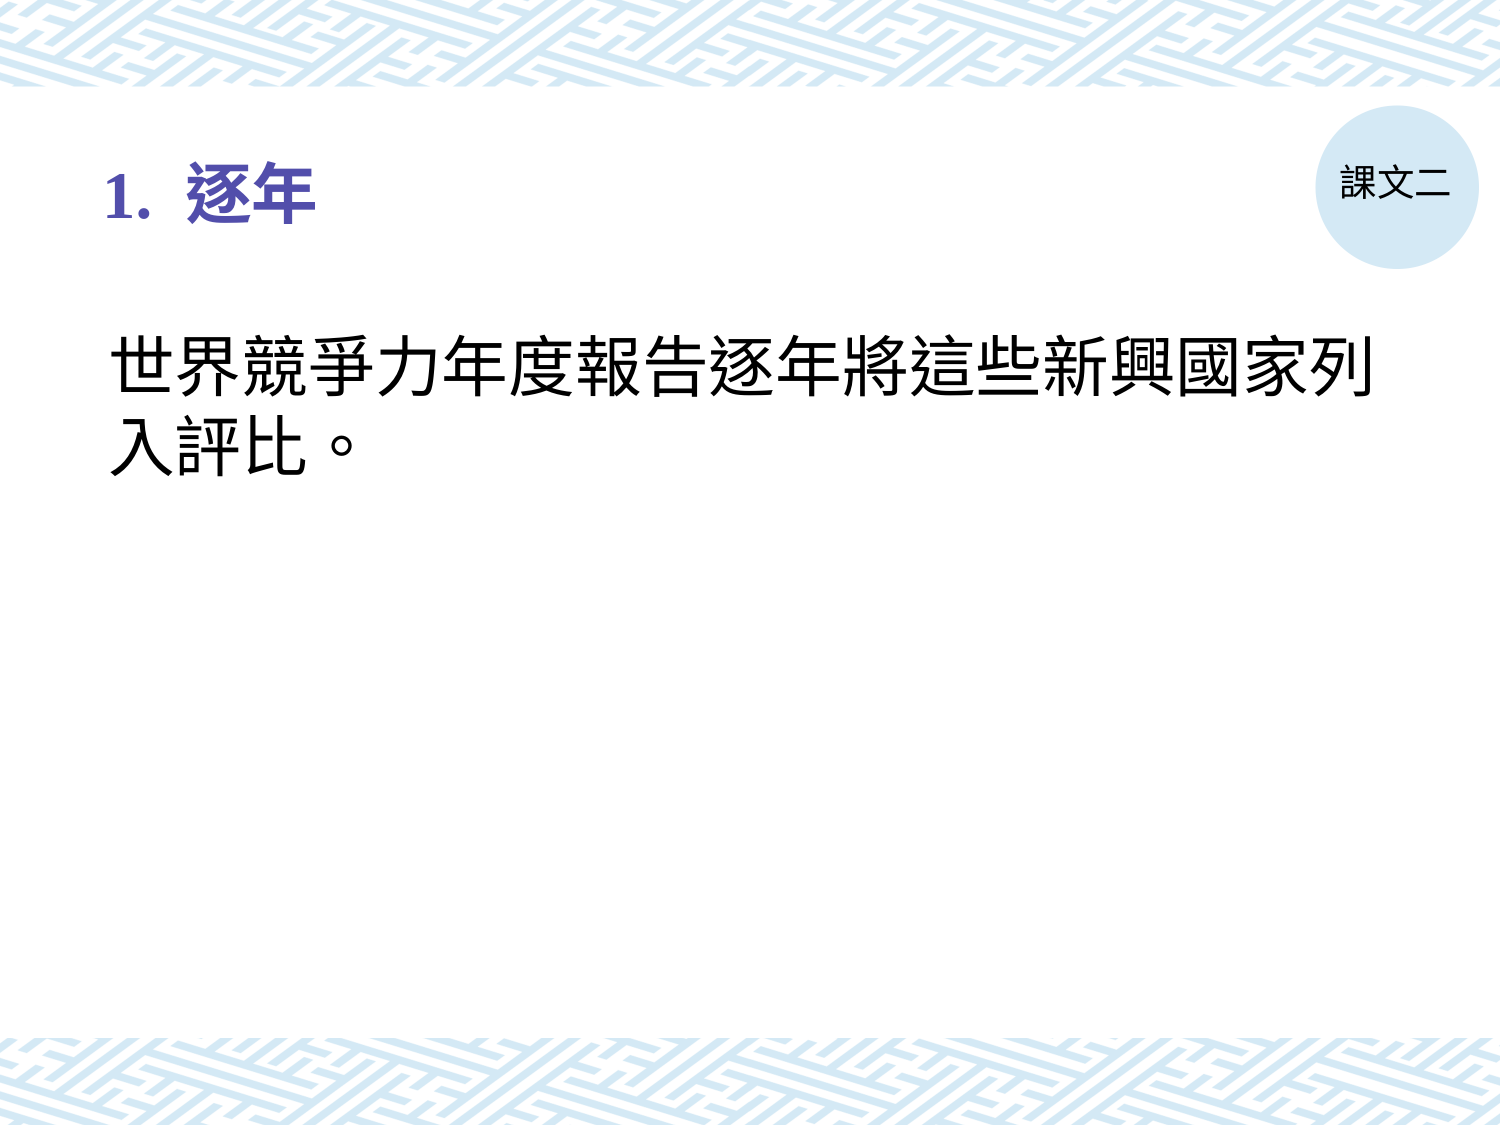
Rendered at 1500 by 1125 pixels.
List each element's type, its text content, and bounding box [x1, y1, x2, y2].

list 世界競爭力年度報告逐年將這些新興國家列入評比。 [108, 324, 1403, 702]
picture [0, 0, 1500, 1125]
title 1. 逐年 [102, 152, 1340, 278]
text_box 課文二 [1325, 151, 1500, 212]
